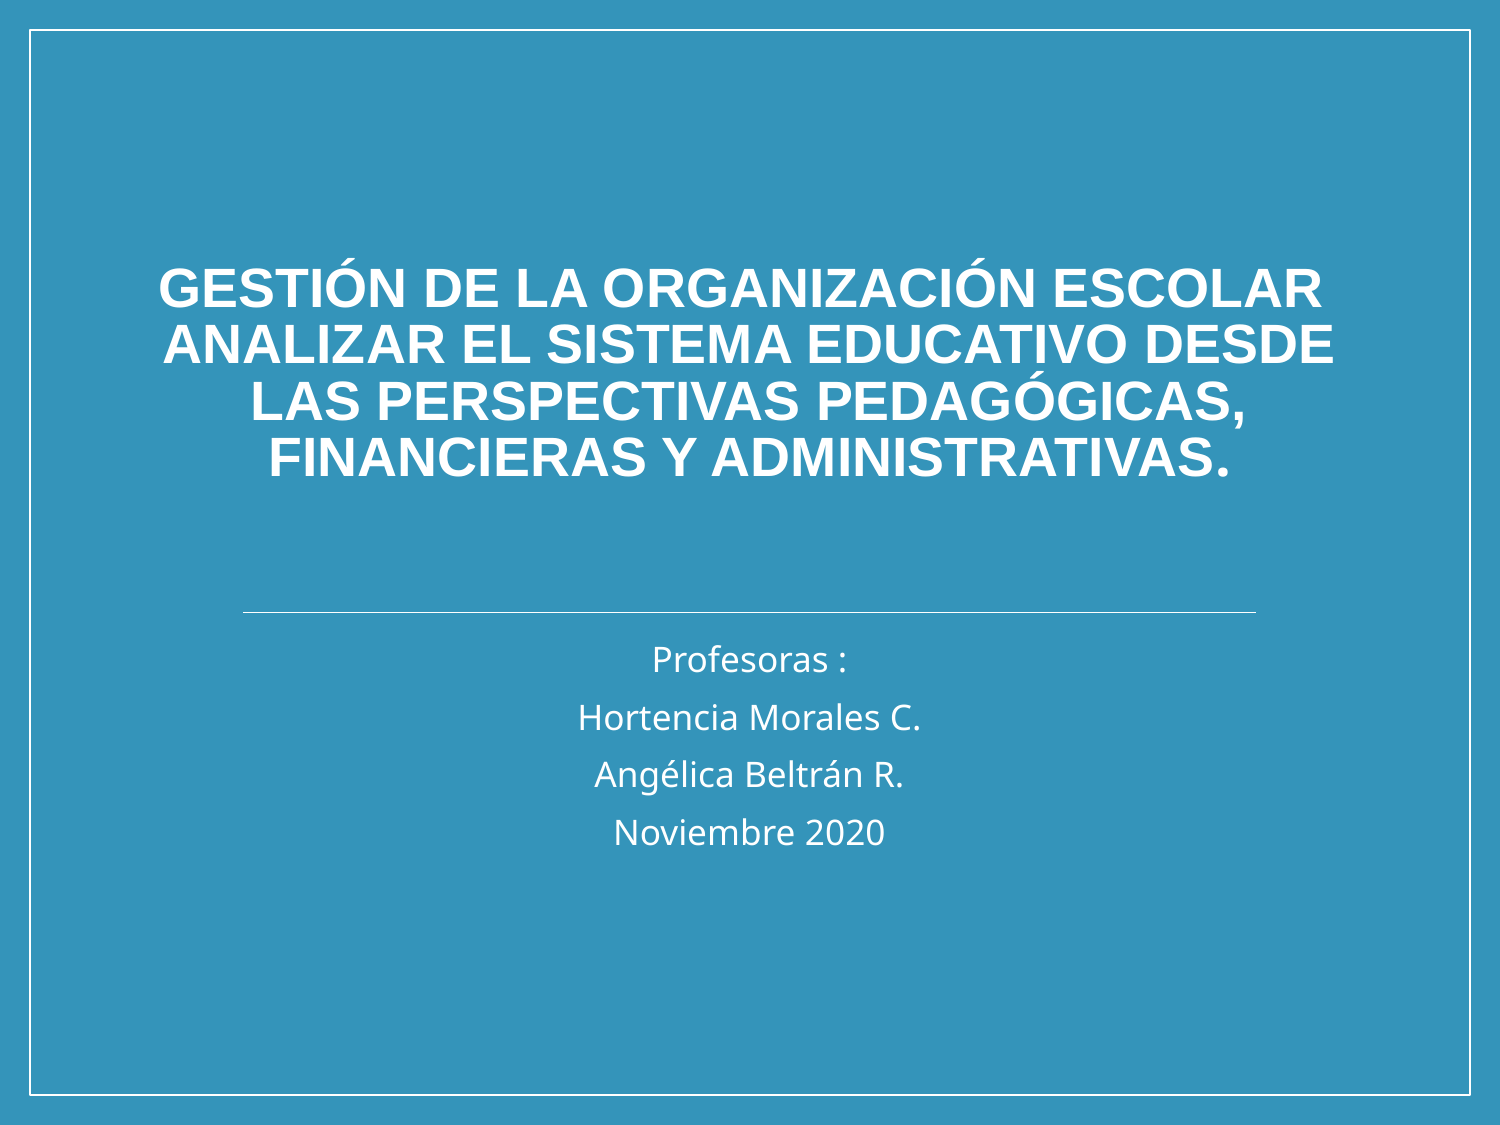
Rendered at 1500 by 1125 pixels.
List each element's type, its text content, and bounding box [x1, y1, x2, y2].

subtitle Profesoras : Hortencia Morales C. Angélica Beltrán R. Noviembre 2020 [210, 634, 1289, 863]
title Gestión de la organización escolar Analizar el sistema educativo desde las perspectivas pedagógicas, financieras y administrativas. [136, 144, 1363, 625]
